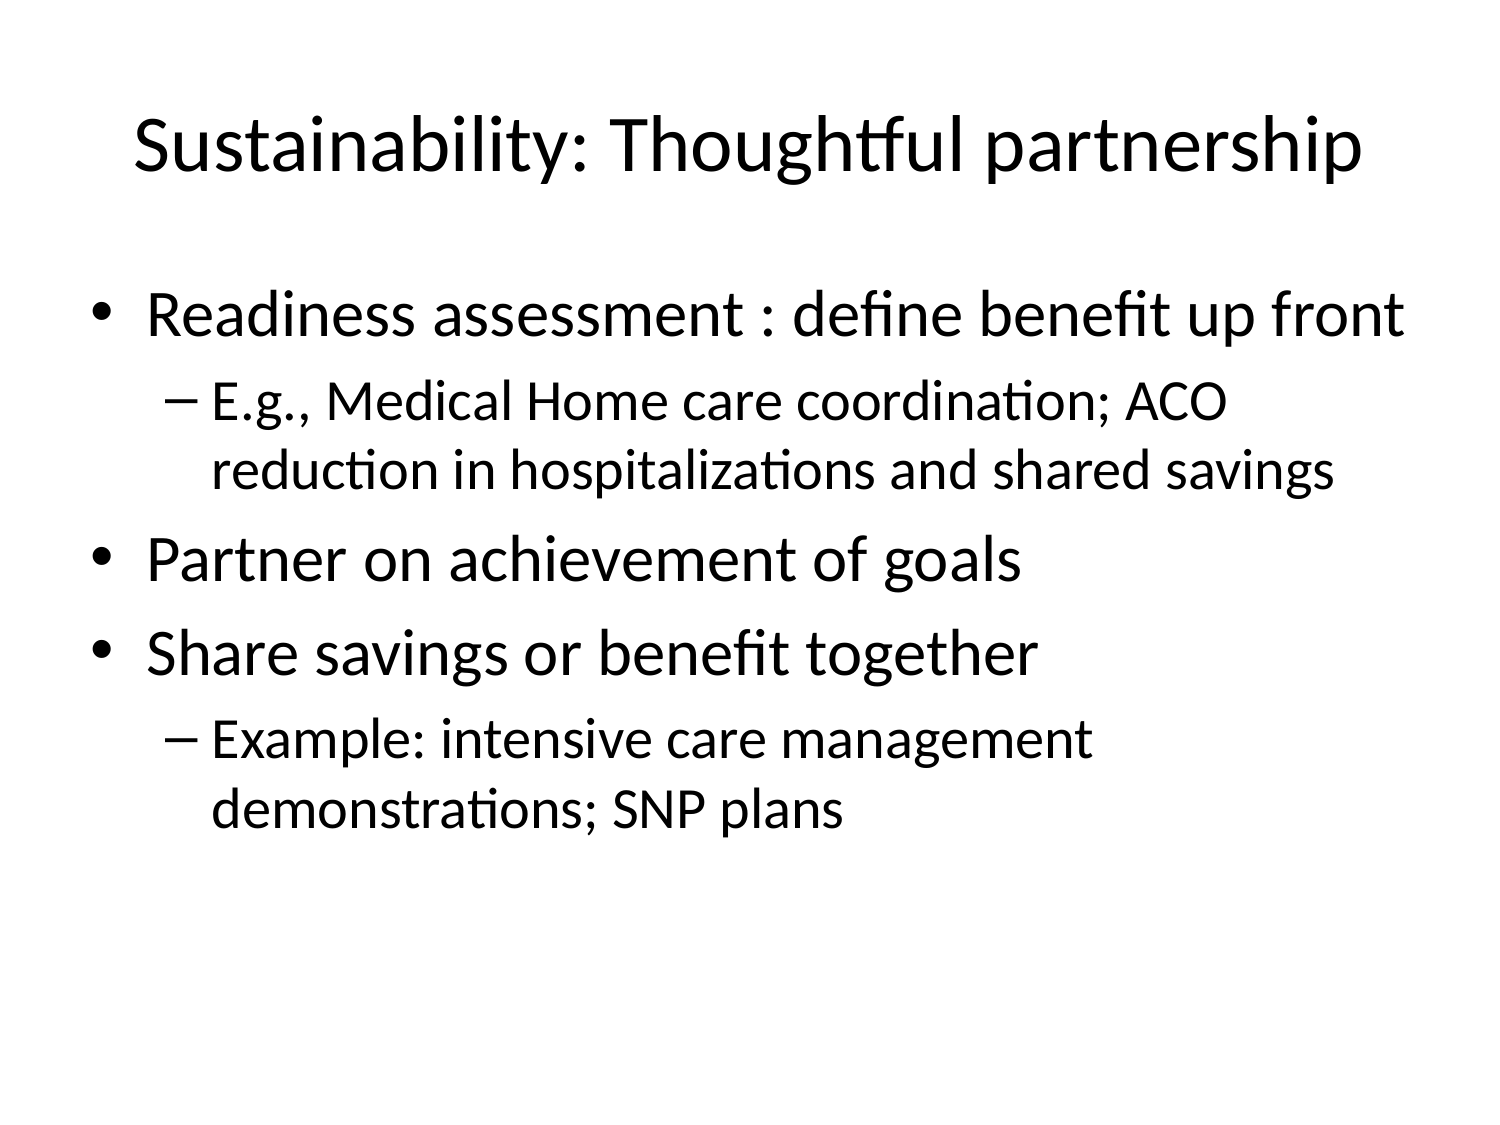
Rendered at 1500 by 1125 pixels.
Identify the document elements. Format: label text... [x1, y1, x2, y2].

list Readiness assessment : define benefit up front E.g., Medical Home care coordination; ACO reduction in hospitalizations and shared savings Partner on achievement of goals Share savings or benefit together Example: intensive care management demonstrations; SNP plans [75, 262, 1425, 1005]
title Sustainability: Thoughtful partnership [75, 45, 1425, 233]
